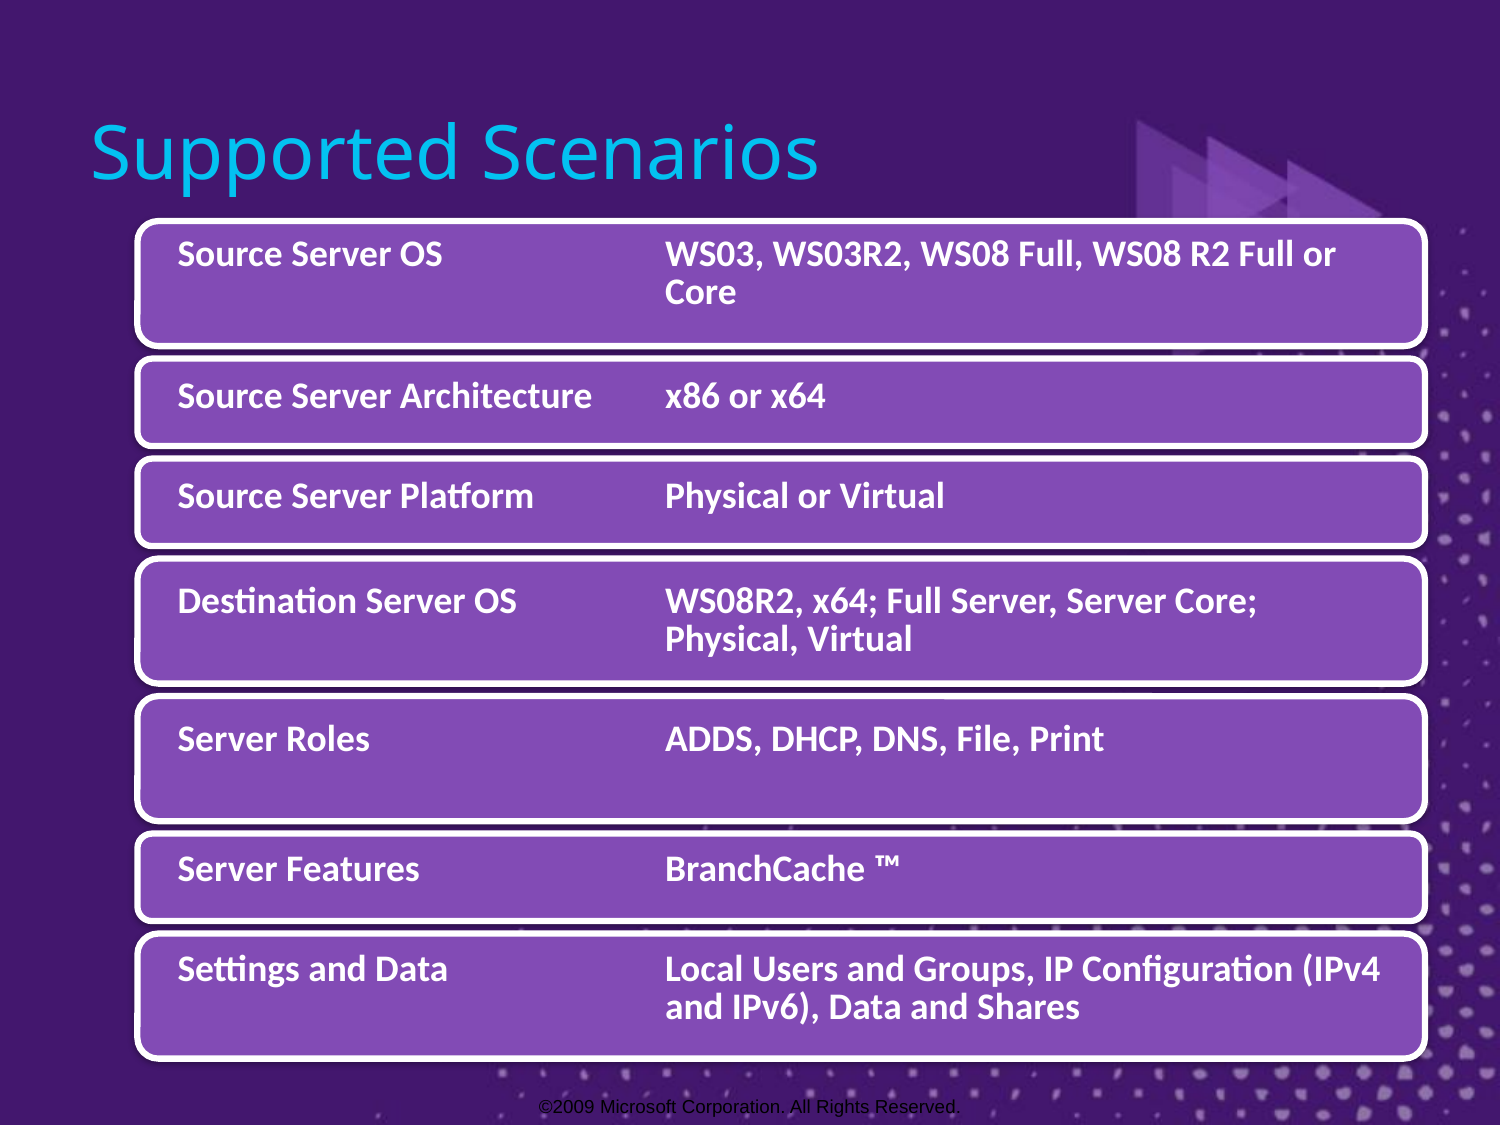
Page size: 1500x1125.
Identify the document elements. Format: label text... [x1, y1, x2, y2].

table_header Server Features [163, 846, 650, 906]
text_box [134, 455, 1429, 550]
text_box [134, 555, 1429, 687]
table_header Source Server Platform [163, 472, 650, 532]
text_box [134, 692, 1429, 825]
table_header Source Server OS [163, 231, 650, 321]
text_box [134, 355, 1429, 450]
table_header Server Roles [163, 716, 650, 801]
picture [0, 0, 1500, 1125]
table_header ADDS, DHCP, DNS, File, Print [650, 716, 1412, 801]
table_header Settings and Data [163, 946, 650, 1037]
table_header Physical or Virtual [650, 472, 1412, 532]
text_box [134, 217, 1429, 350]
table_header Local Users and Groups, IP Configuration (IPv4 and IPv6), Data and Shares [650, 946, 1412, 1037]
table_header WS03, WS03R2, WS08 Full, WS08 R2 Full or Core [650, 231, 1412, 321]
table_header WS08R2, x64; Full Server, Server Core; Physical, Virtual [650, 578, 1412, 669]
table_header Source Server Architecture [163, 372, 650, 432]
table_header BranchCache ™ [650, 846, 1412, 906]
title Supported Scenarios [75, 56, 1425, 244]
table_header x86 or x64 [650, 372, 1412, 432]
text_box [134, 830, 1429, 925]
text_box [134, 930, 1429, 1062]
table_header Destination Server OS [163, 578, 650, 669]
